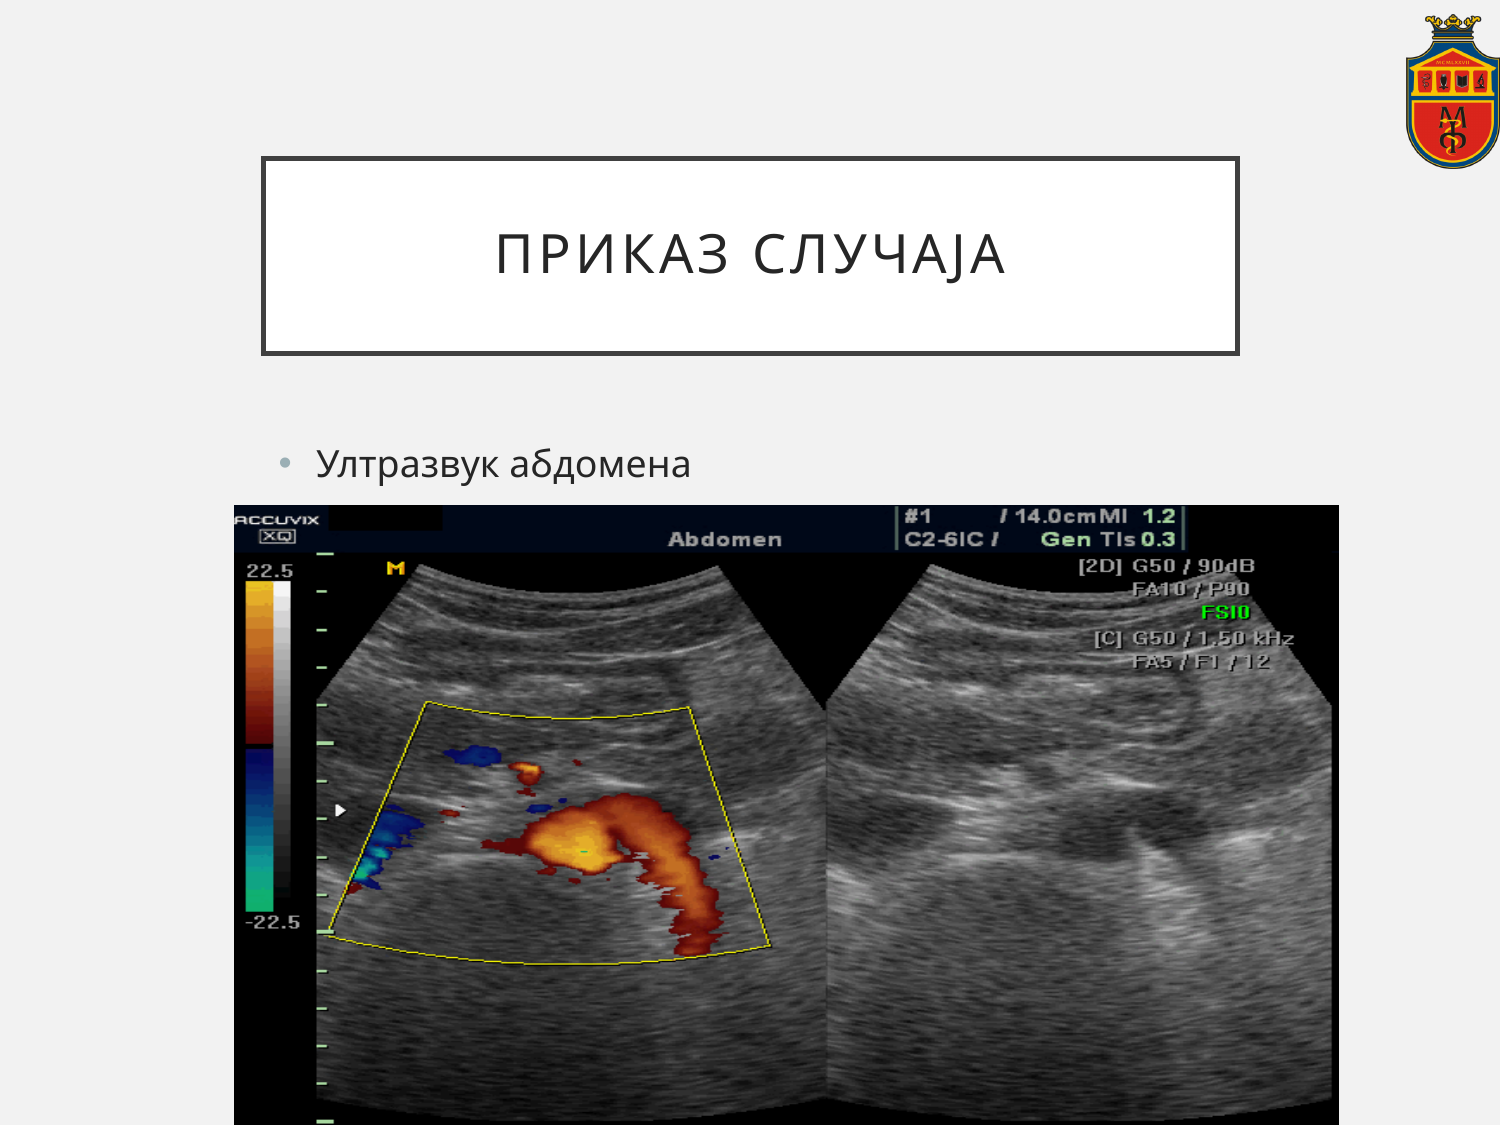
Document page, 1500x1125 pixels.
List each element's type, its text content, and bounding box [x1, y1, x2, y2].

picture [234, 505, 1339, 1125]
picture [1406, 14, 1500, 169]
list Ултразвук абдомена [263, 432, 1238, 505]
title Приказ случаја [261, 156, 1240, 356]
